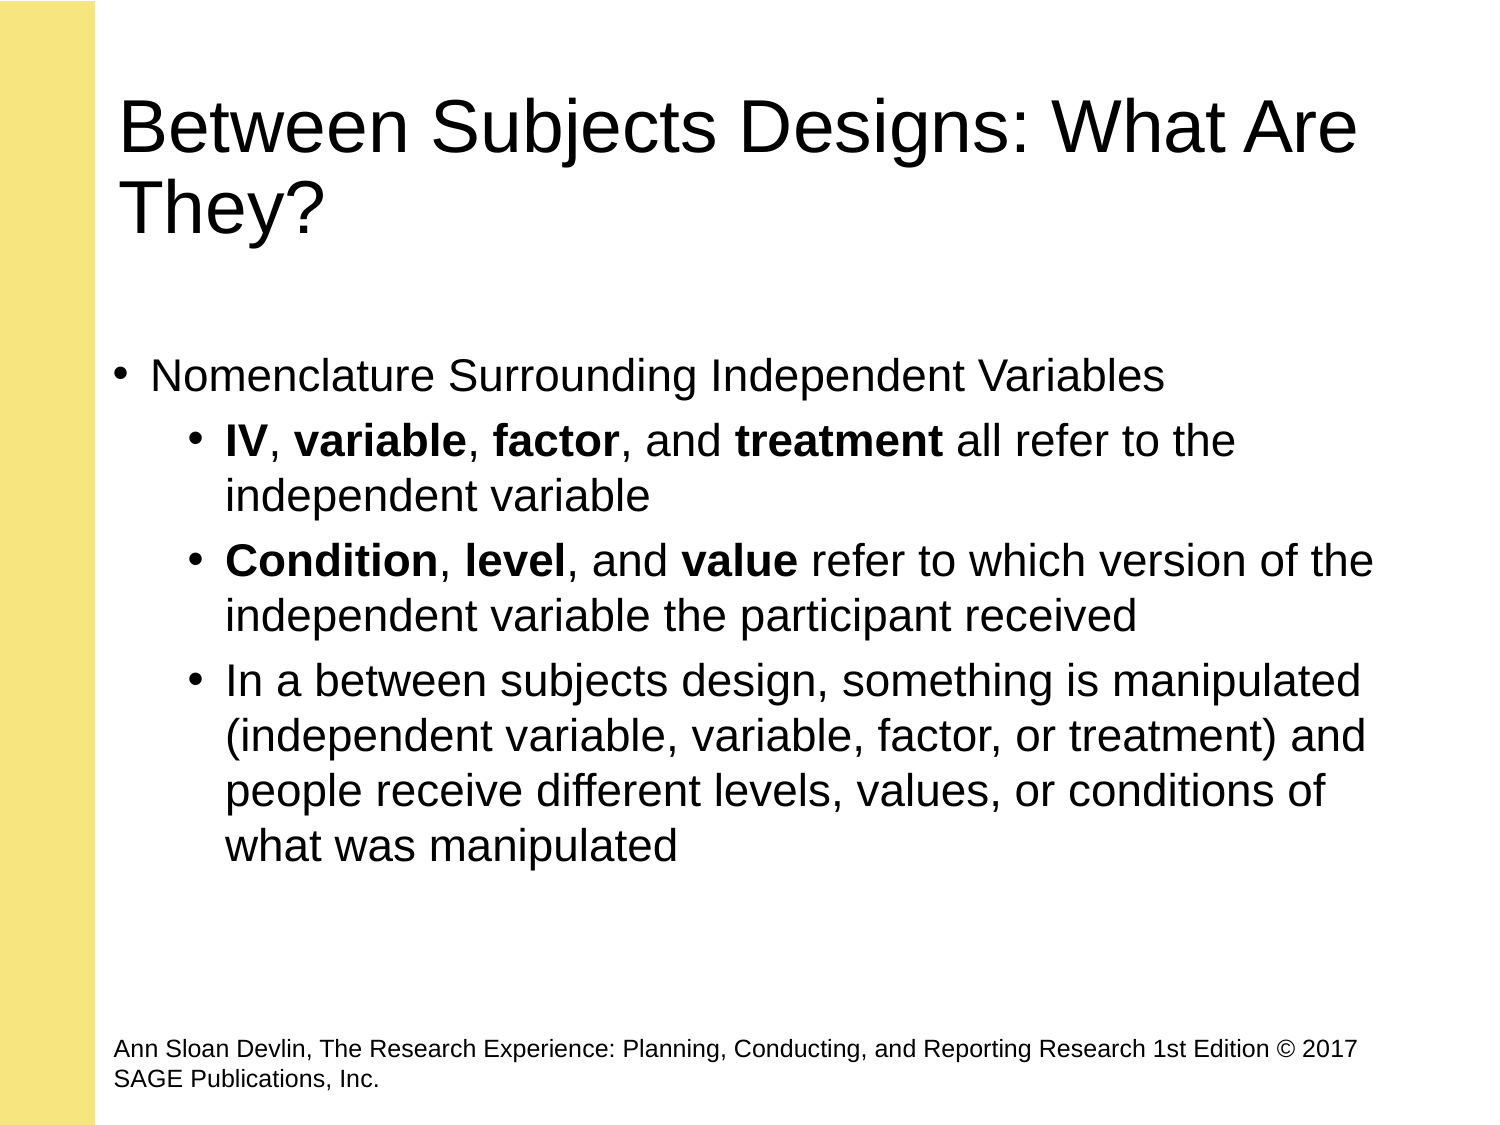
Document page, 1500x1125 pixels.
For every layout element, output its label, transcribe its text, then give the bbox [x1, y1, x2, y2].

list Nomenclature Surrounding Independent Variables IV, variable, factor, and treatment all refer to the independent variable Condition, level, and value refer to which version of the independent variable the participant received In a between subjects design, something is manipulated (independent variable, variable, factor, or treatment) and people receive different levels, values, or conditions of what was manipulated [97, 337, 1427, 883]
picture [0, 1, 96, 1125]
title Between Subjects Designs: What Are They? [103, 59, 1397, 278]
